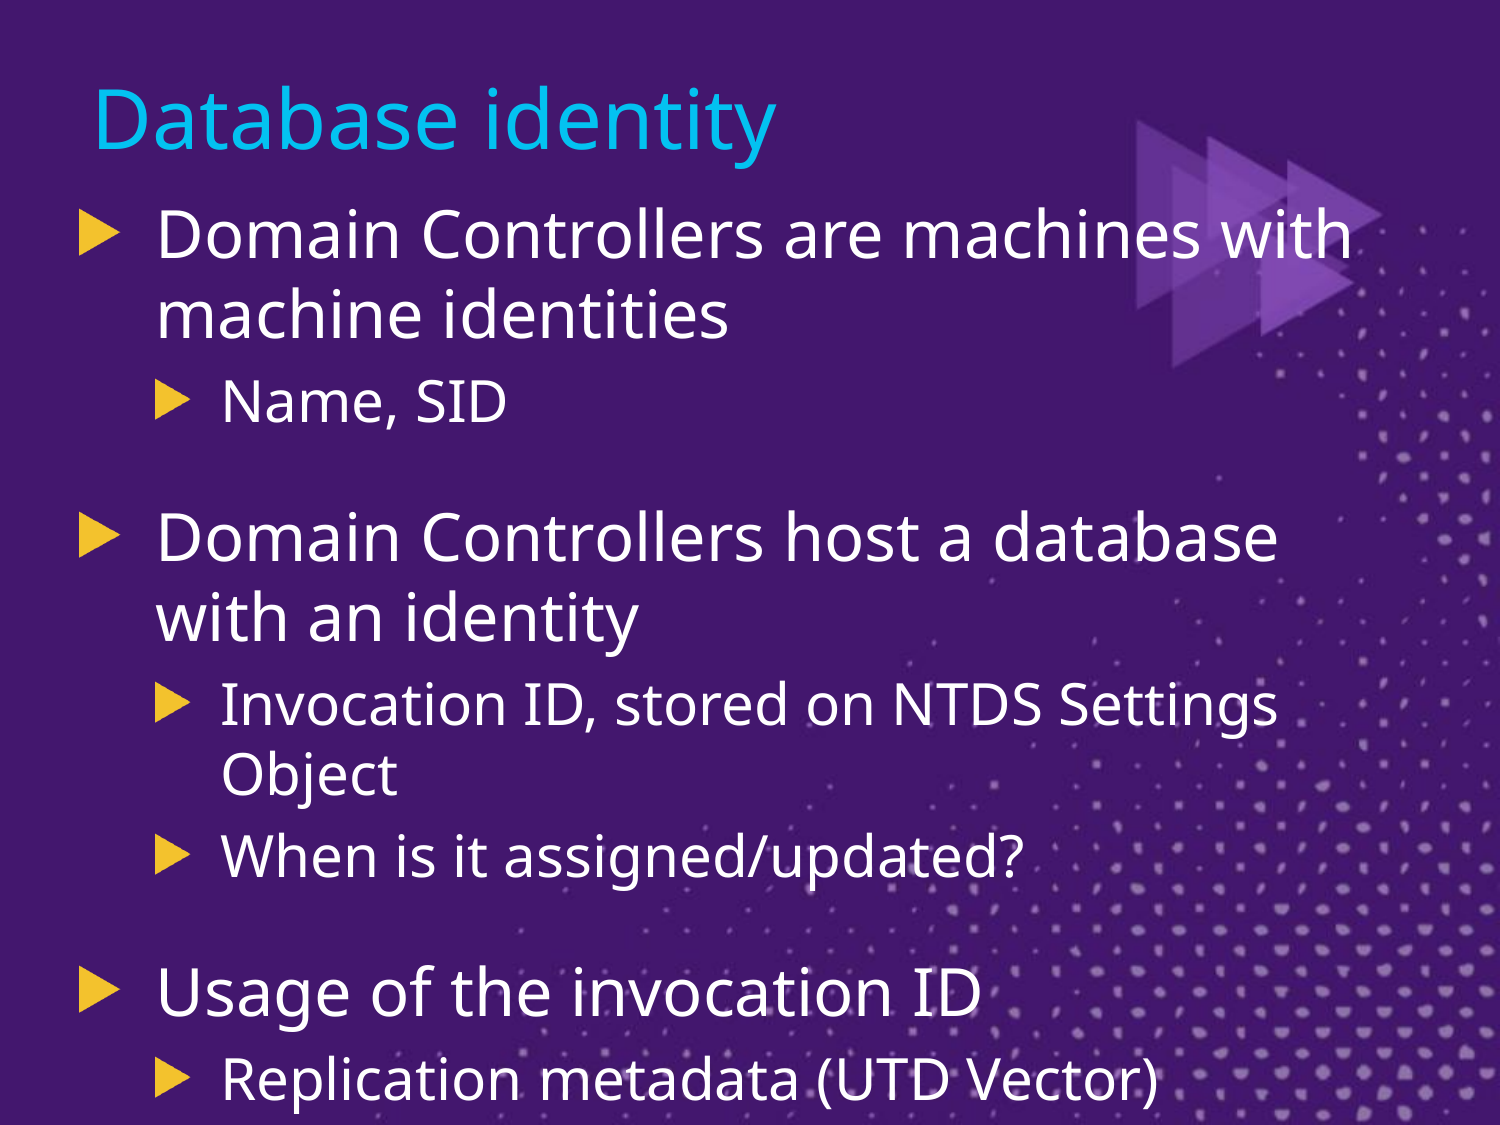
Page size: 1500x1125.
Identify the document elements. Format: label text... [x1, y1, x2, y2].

picture [0, 0, 1500, 1125]
list Domain Controllers are machines with machine identities Name, SID Domain Controllers host a database with an identity Invocation ID, stored on NTDS Settings Object When is it assigned/updated? Usage of the invocation ID Replication metadata (UTD Vector) [64, 184, 1424, 513]
title Database identity [76, 66, 1449, 167]
